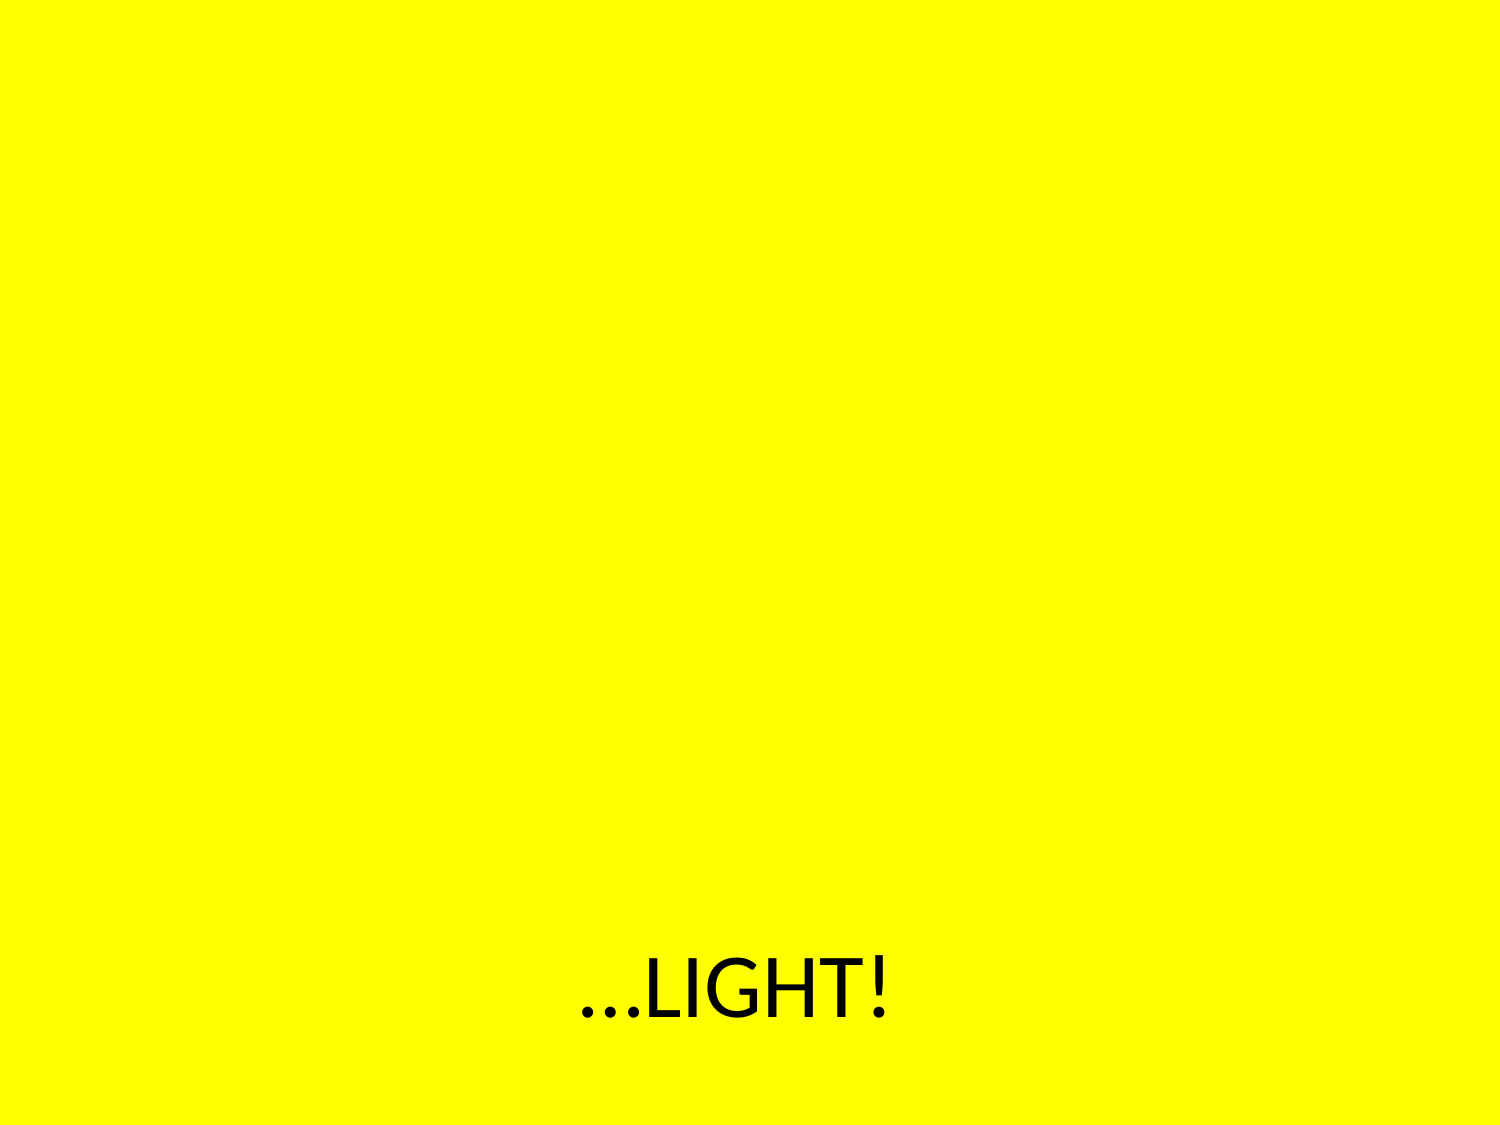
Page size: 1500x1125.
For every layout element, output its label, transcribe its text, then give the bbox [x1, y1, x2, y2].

title …LIGHT! [62, 887, 1413, 1075]
